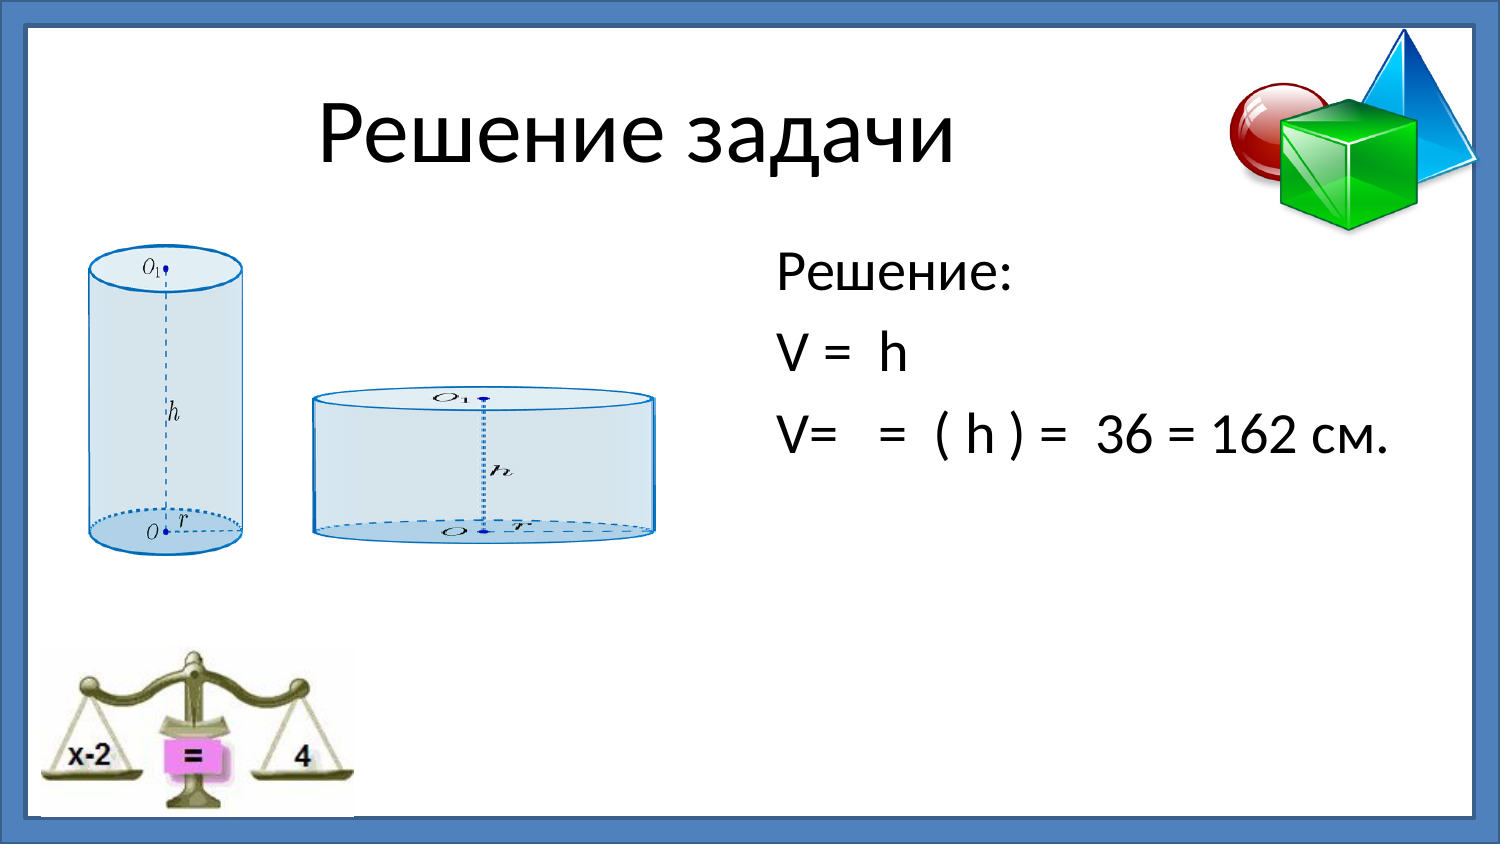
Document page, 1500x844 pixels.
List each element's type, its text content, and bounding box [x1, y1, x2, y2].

picture [41, 646, 354, 817]
picture [312, 386, 656, 545]
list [88, 244, 243, 557]
title Решение задачи [64, 55, 1211, 197]
picture [1222, 8, 1483, 245]
